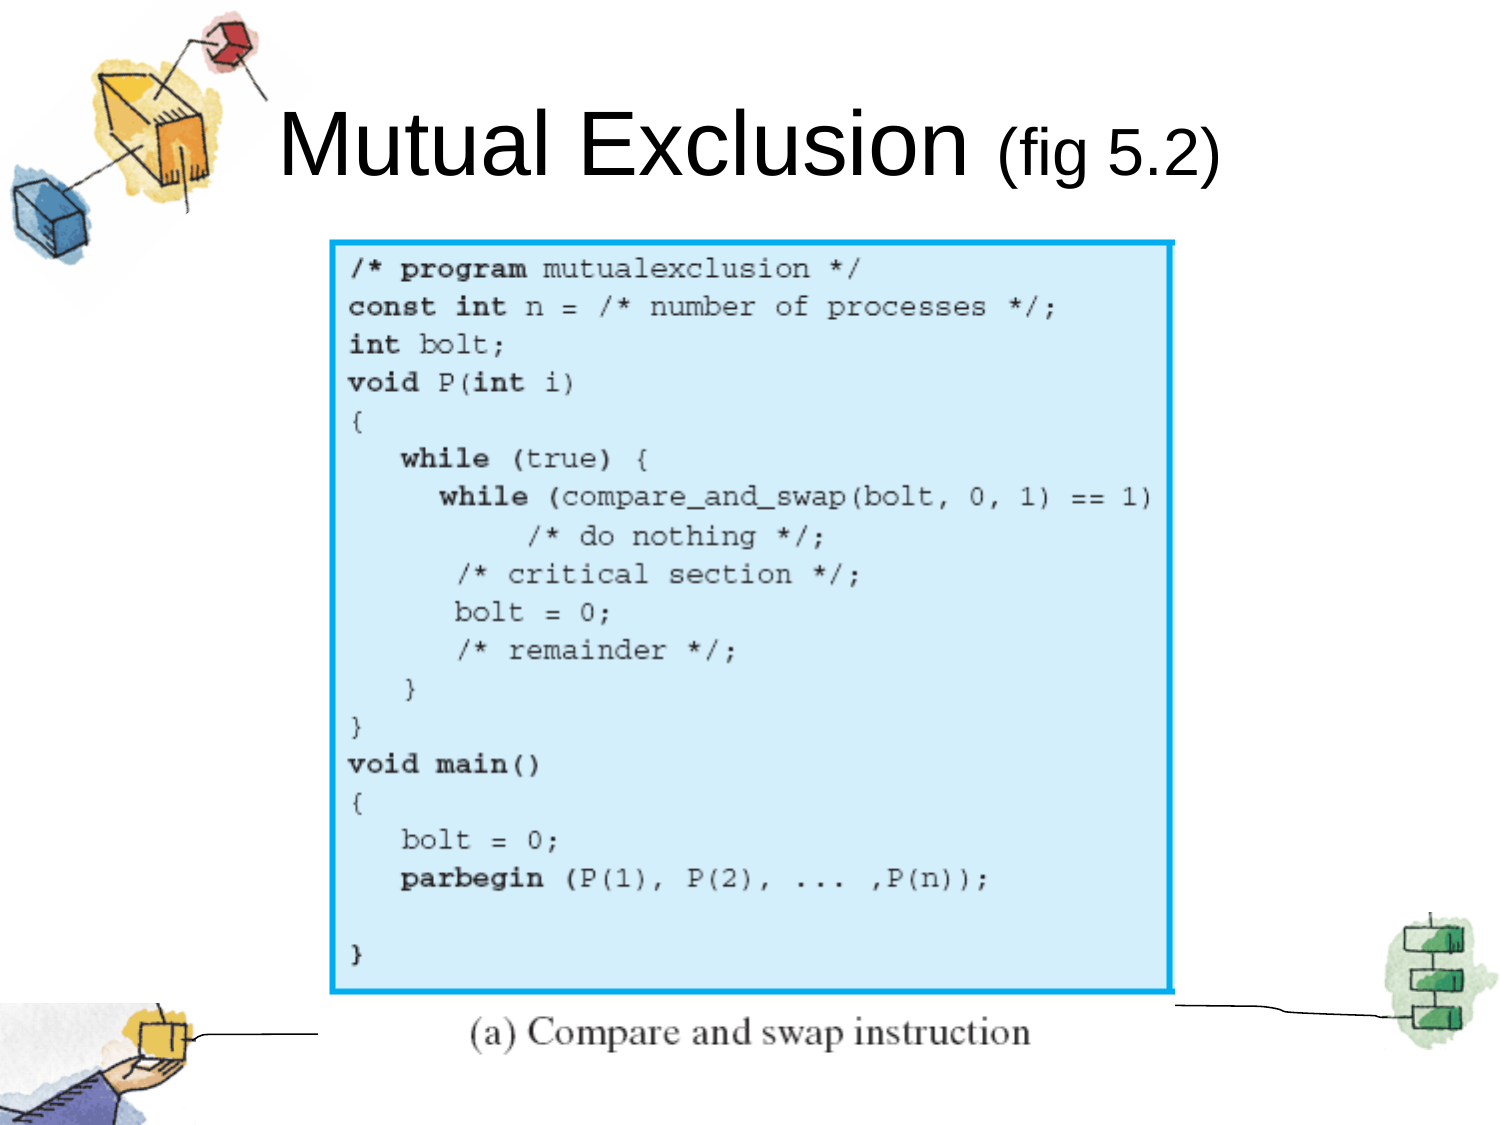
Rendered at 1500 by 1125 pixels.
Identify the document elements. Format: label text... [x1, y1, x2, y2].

picture [114, 0, 274, 44]
picture [1382, 912, 1500, 1050]
picture [0, 1003, 196, 1125]
picture [0, 85, 167, 316]
picture [318, 232, 1176, 1076]
picture [336, 246, 1166, 988]
title Mutual Exclusion (fig 5.2) [74, 44, 1426, 233]
